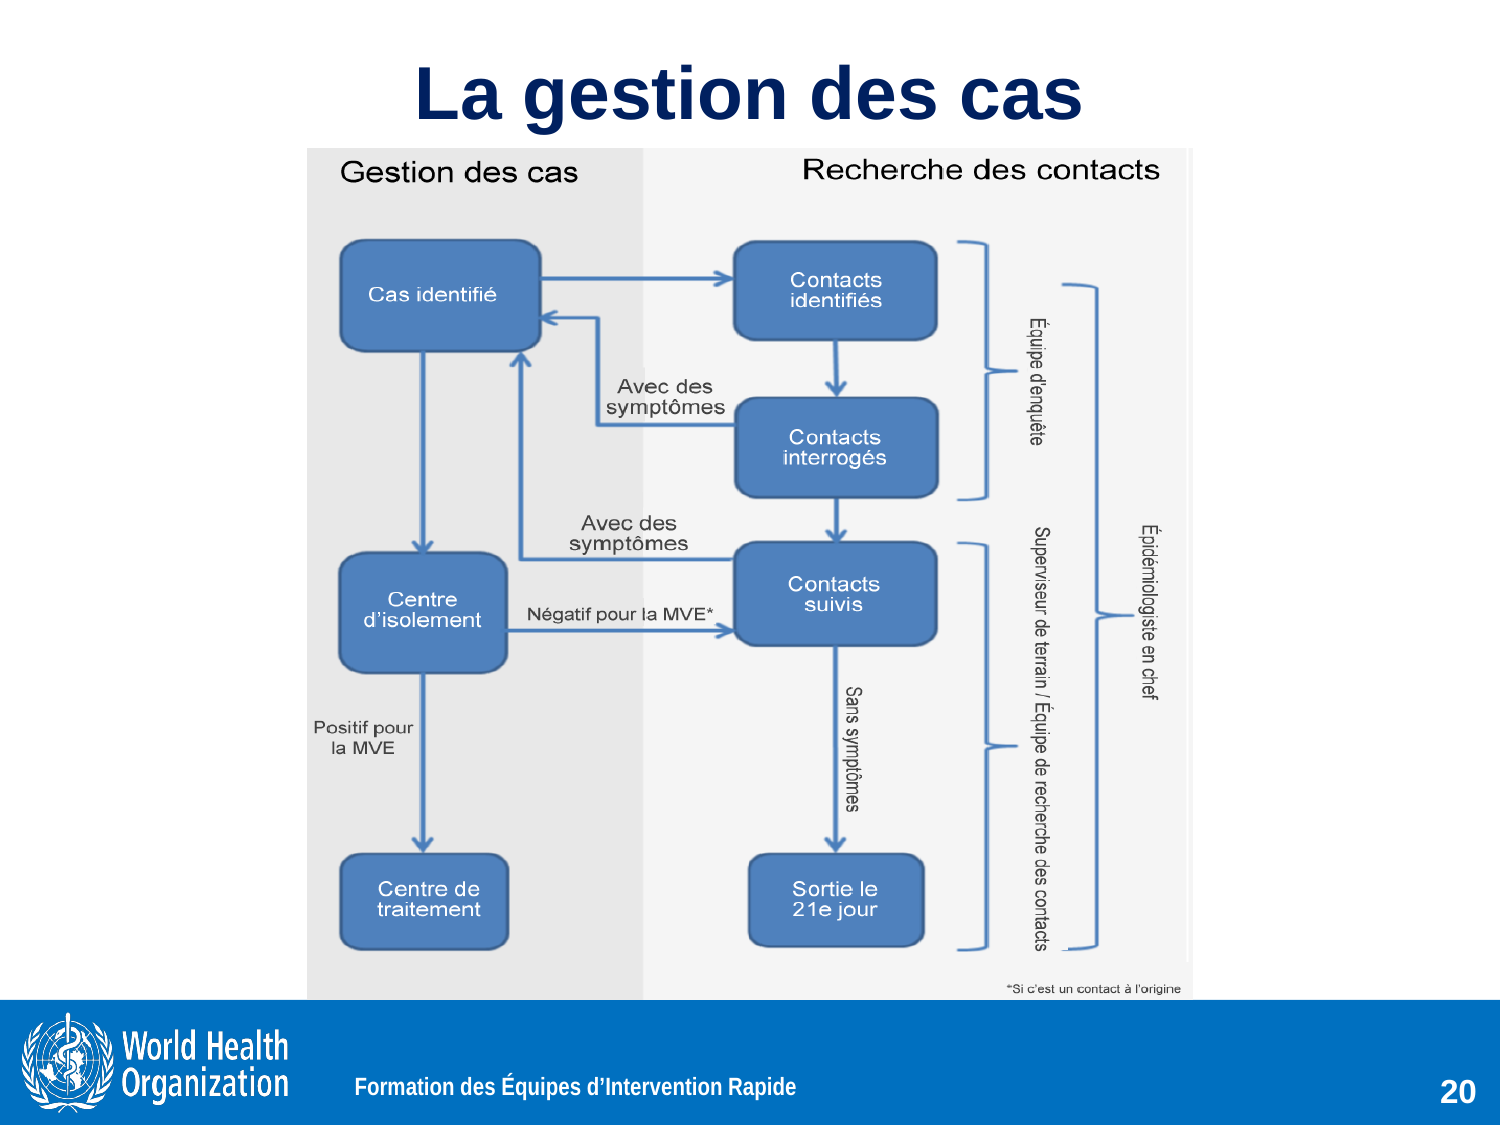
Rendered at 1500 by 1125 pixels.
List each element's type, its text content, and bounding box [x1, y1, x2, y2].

picture [21, 1012, 288, 1113]
title La gestion des cas [75, 0, 1425, 183]
picture [306, 148, 1194, 1000]
